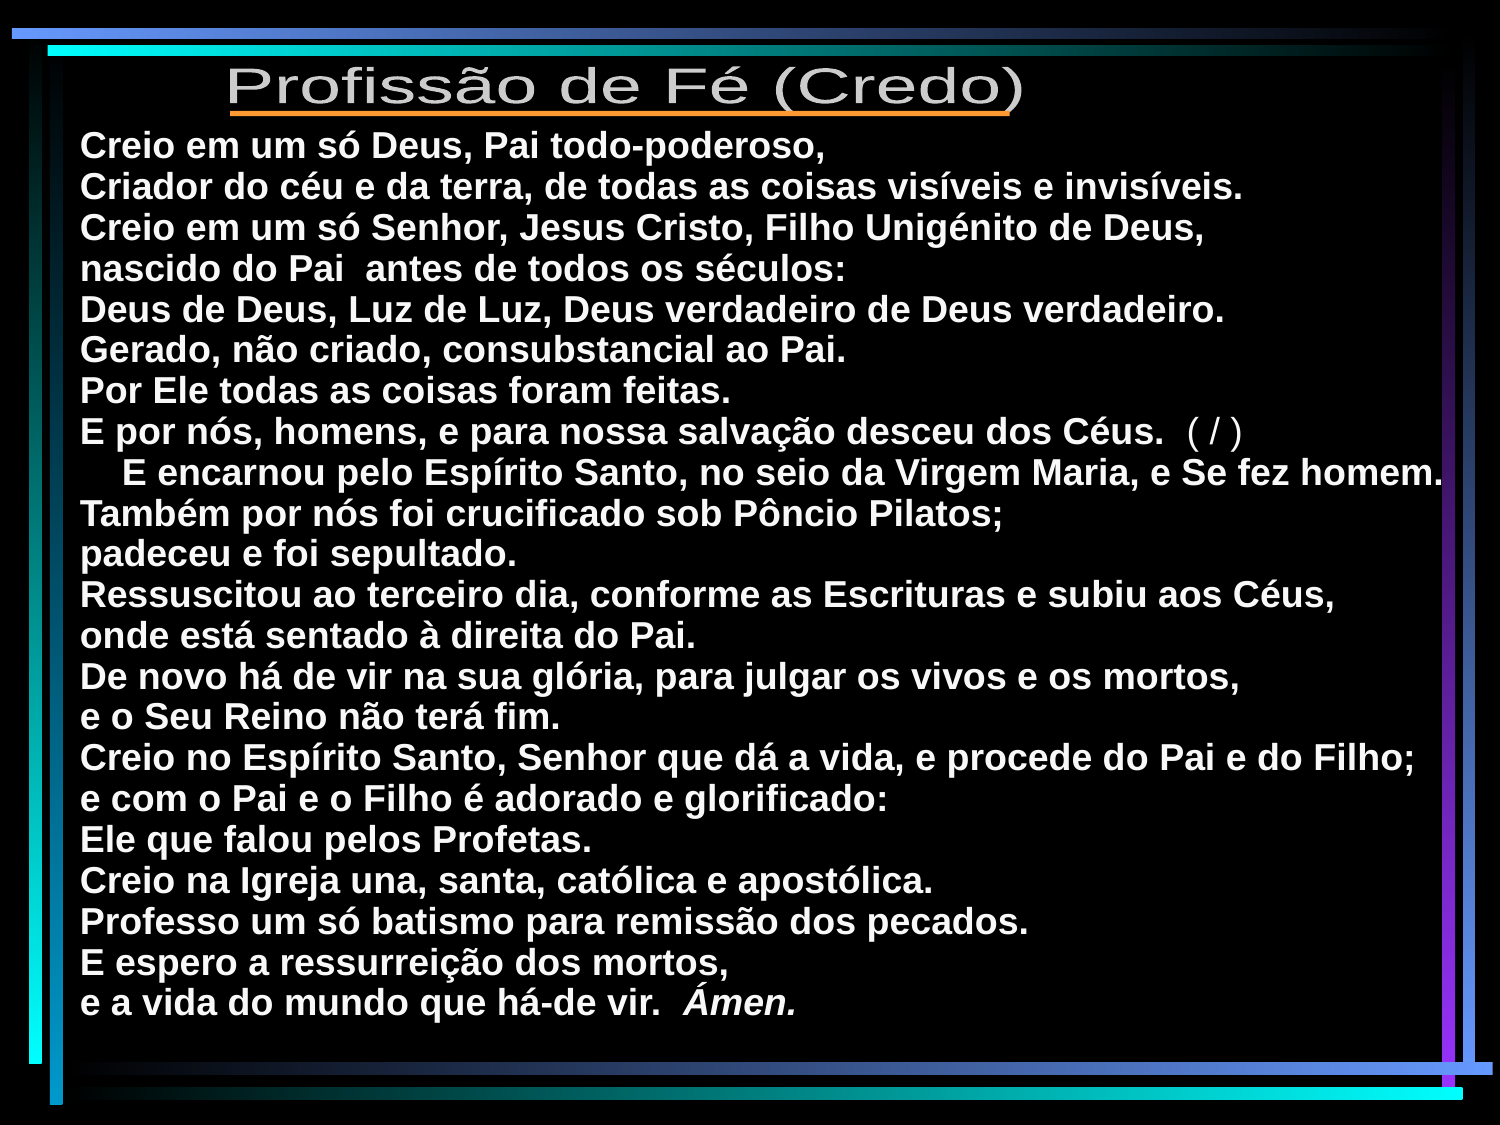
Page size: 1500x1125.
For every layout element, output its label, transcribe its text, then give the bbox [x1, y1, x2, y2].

list Creio em um só Deus, Pai todo-poderoso, Criador do céu e da terra, de todas as coisas visíveis e invisíveis. Creio em um só Senhor, Jesus Cristo, Filho Unigénito de Deus, nascido do Pai antes de todos os séculos: Deus de Deus, Luz de Luz, Deus verdadeiro de Deus verdadeiro. Gerado, não criado, consubstancial ao Pai. Por Ele todas as coisas foram feitas. E por nós, homens, e para nossa salvação desceu dos Céus. ( / ) E encarnou pelo Espírito Santo, no seio da Virgem Maria, e Se fez homem. Também por nós foi crucificado sob Pôncio Pilatos; padeceu e foi sepultado. Ressuscitou ao terceiro dia, conforme as Escrituras e subiu aos Céus, onde está sentado à direita do Pai. De novo há de vir na sua glória, para julgar os vivos e os mortos, e o Seu Reino não terá fim. Creio no Espírito Santo, Senhor que dá a vida, e procede do Pai e do Filho; e com o Pai e o Filho é adorado e glorificado: Ele que falou pelos Profetas. Creio na Igreja una, santa, católica e apostólica. Professo um só batismo para remissão dos pecados. E espero a ressurreição dos mortos, e a vida do mundo que há-de vir. Ámen. [64, 125, 1483, 1047]
